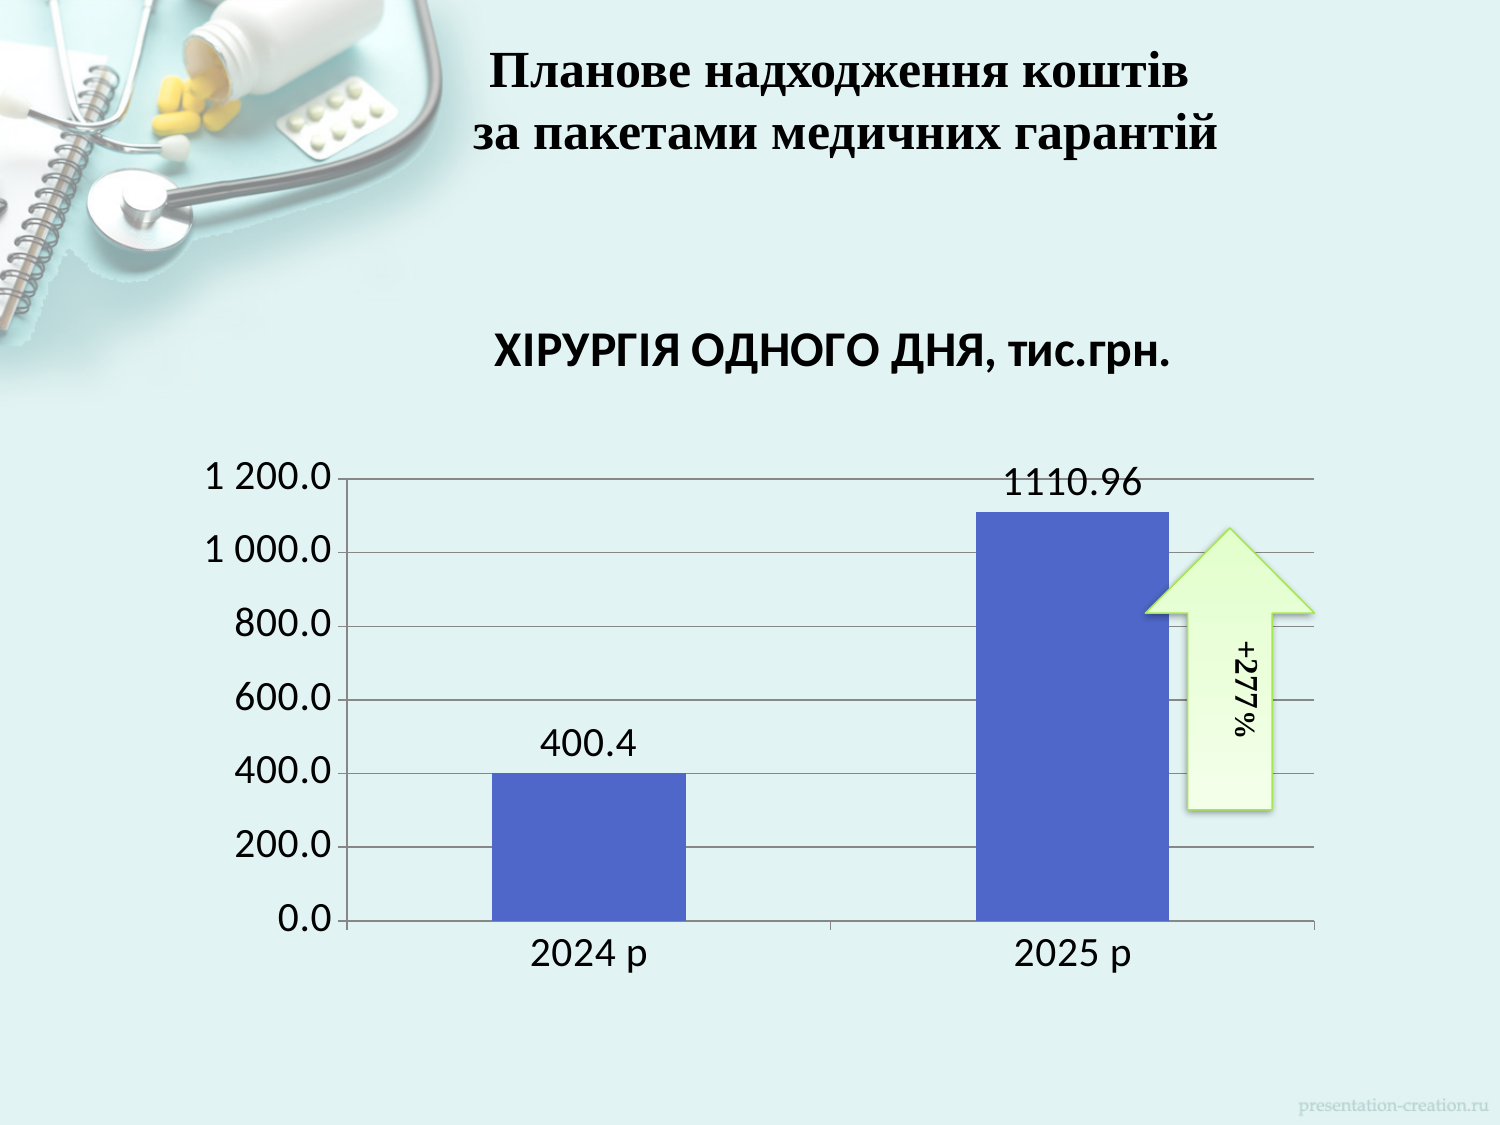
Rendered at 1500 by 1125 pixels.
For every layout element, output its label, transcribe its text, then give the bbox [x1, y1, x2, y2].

chart [123, 302, 1322, 1048]
text_box Планове надходження коштів за пакетами медичних гарантій [324, 45, 1368, 150]
